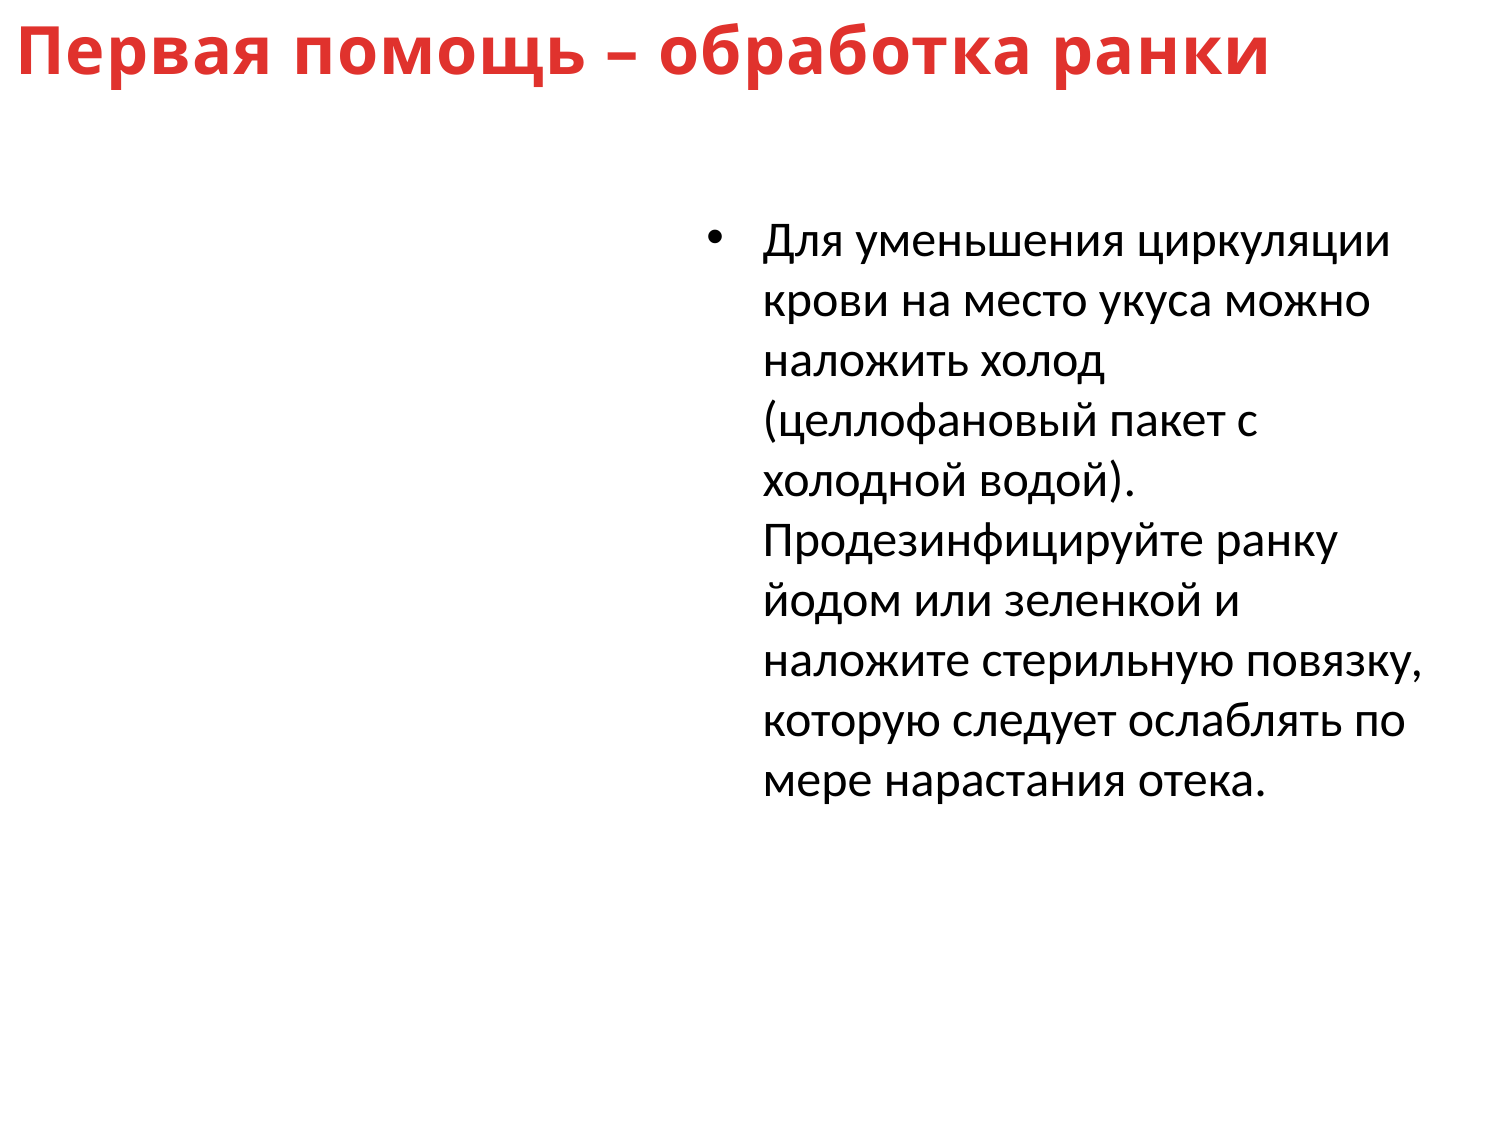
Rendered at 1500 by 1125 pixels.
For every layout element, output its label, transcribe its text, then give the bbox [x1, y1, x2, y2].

list Для уменьшения циркуляции крови на место укуса можно наложить холод (целлофановый пакет с холодной водой). Продезинфицируйте ранку йодом или зеленкой и наложите стерильную повязку, которую следует ослаблять по мере нарастания отека. [691, 199, 1465, 942]
text_box Первая помощь – обработка ранки [0, 0, 1500, 95]
